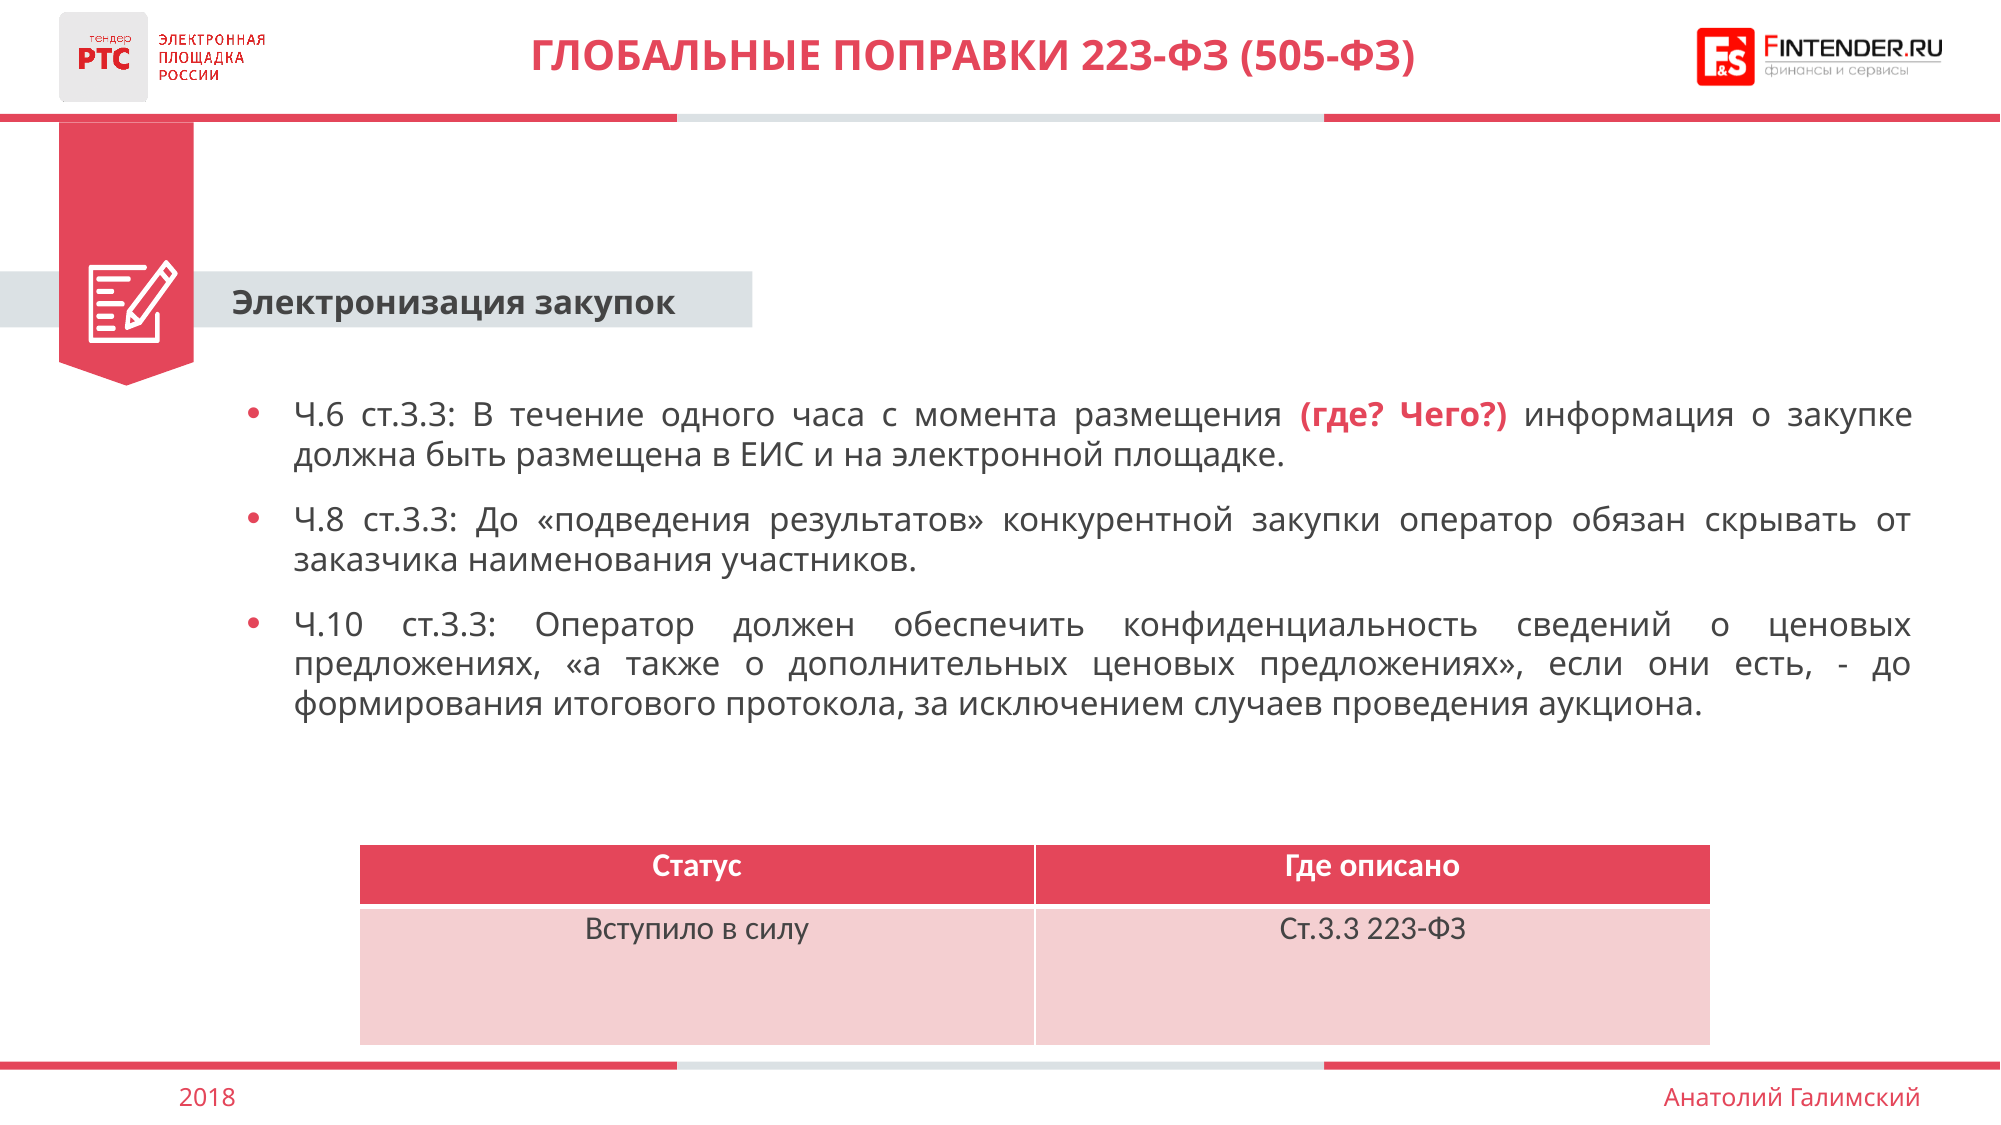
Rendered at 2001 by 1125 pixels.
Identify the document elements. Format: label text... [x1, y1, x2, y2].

table_cell Ст.3.3 223-ФЗ [1036, 909, 1710, 1045]
table_header Где описано [1036, 845, 1710, 904]
text_box [195, 270, 753, 328]
text_box Ч.6 ст.3.3: В течение одного часа с момента размещения (где? Чего?) информация о закупке должна быть размещена в ЕИС и на электронной площадке. Ч.8 ст.3.3: До «подведения результатов» конкурентной закупки оператор обязан скрывать от заказчика наименования участников. Ч.10 ст.3.3: Оператор должен обеспечить конфиденциальность сведений о ценовых предложениях, «а также о дополнительных ценовых предложениях», если они есть, - до формирования итогового протокола, за исключением случаев проведения аукциона. [231, 385, 1929, 730]
text_box [88, 264, 160, 343]
picture [59, 12, 265, 102]
text_box [58, 121, 195, 387]
text_box Электронизация закупок [231, 281, 960, 322]
text_box [124, 260, 178, 330]
text_box [0, 270, 58, 328]
title ГЛОБАЛЬНЫЕ ПОПРАВКИ 223-фз (505-фз) [294, 0, 1652, 114]
text_box Анатолий Галимский [1584, 1073, 2000, 1119]
picture [1696, 18, 1942, 95]
table_cell Вступило в силу [360, 909, 1034, 1045]
text_box 2018 [0, 1073, 415, 1119]
table_header Статус [360, 845, 1034, 904]
